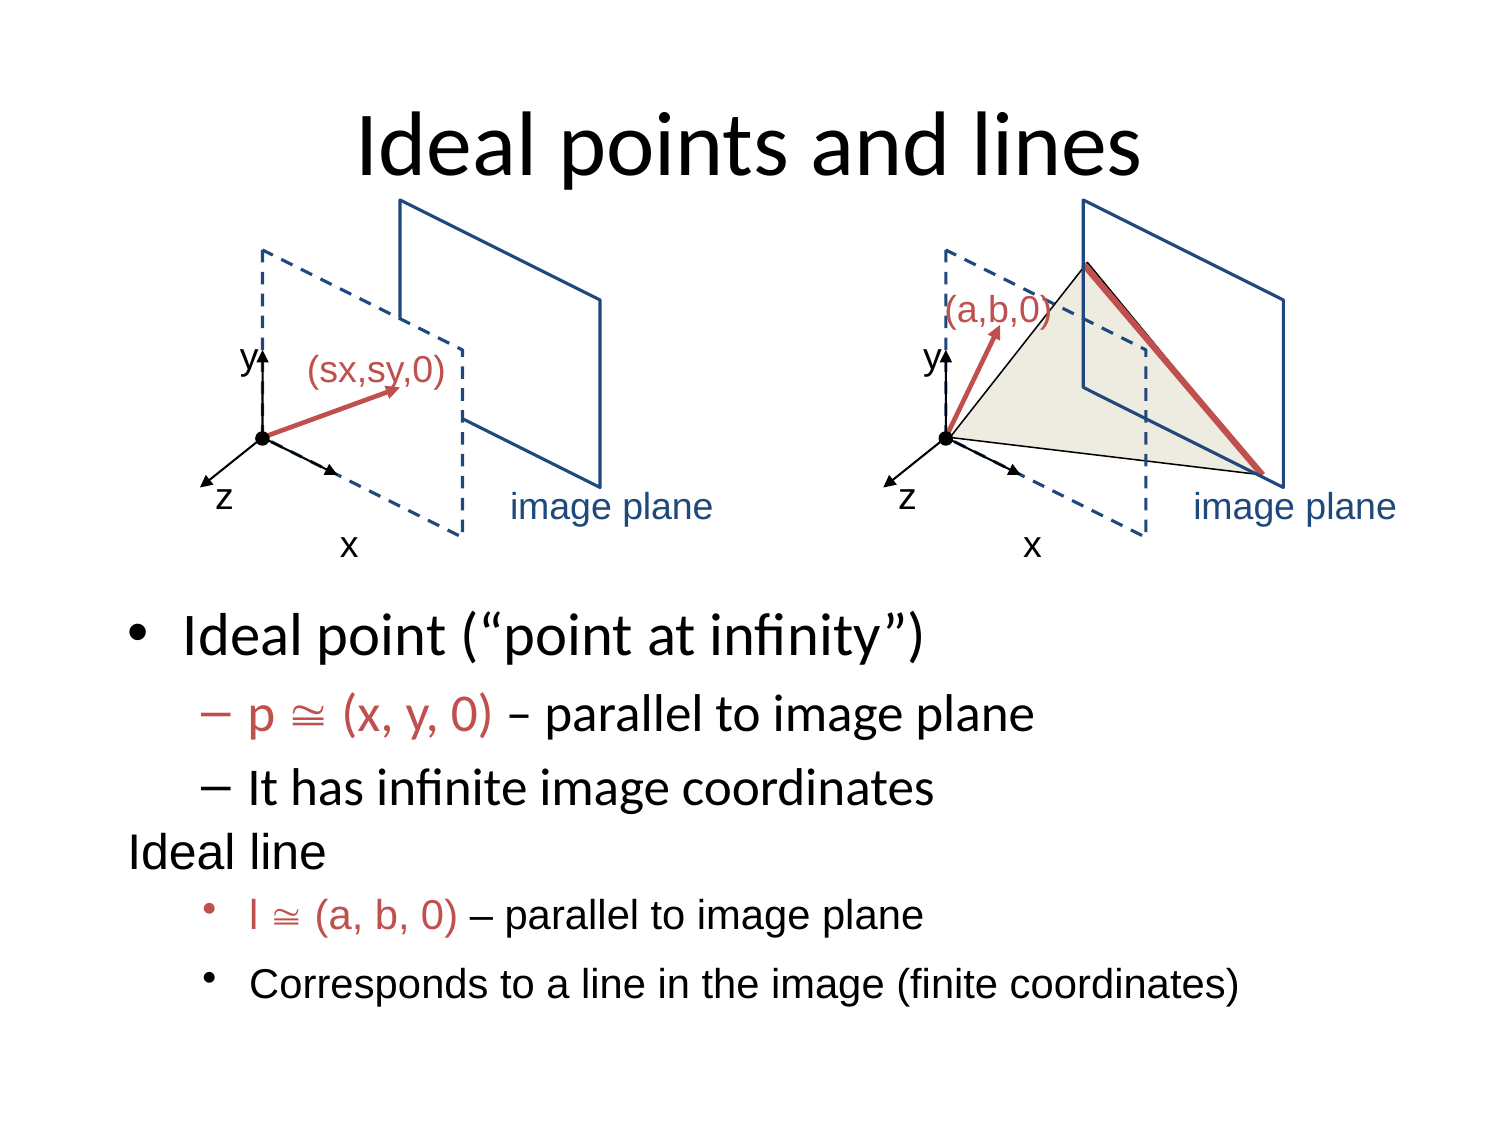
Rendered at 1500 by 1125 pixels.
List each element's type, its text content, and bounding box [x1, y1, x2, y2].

title Ideal points and lines [75, 45, 1425, 233]
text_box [112, 199, 1413, 1051]
